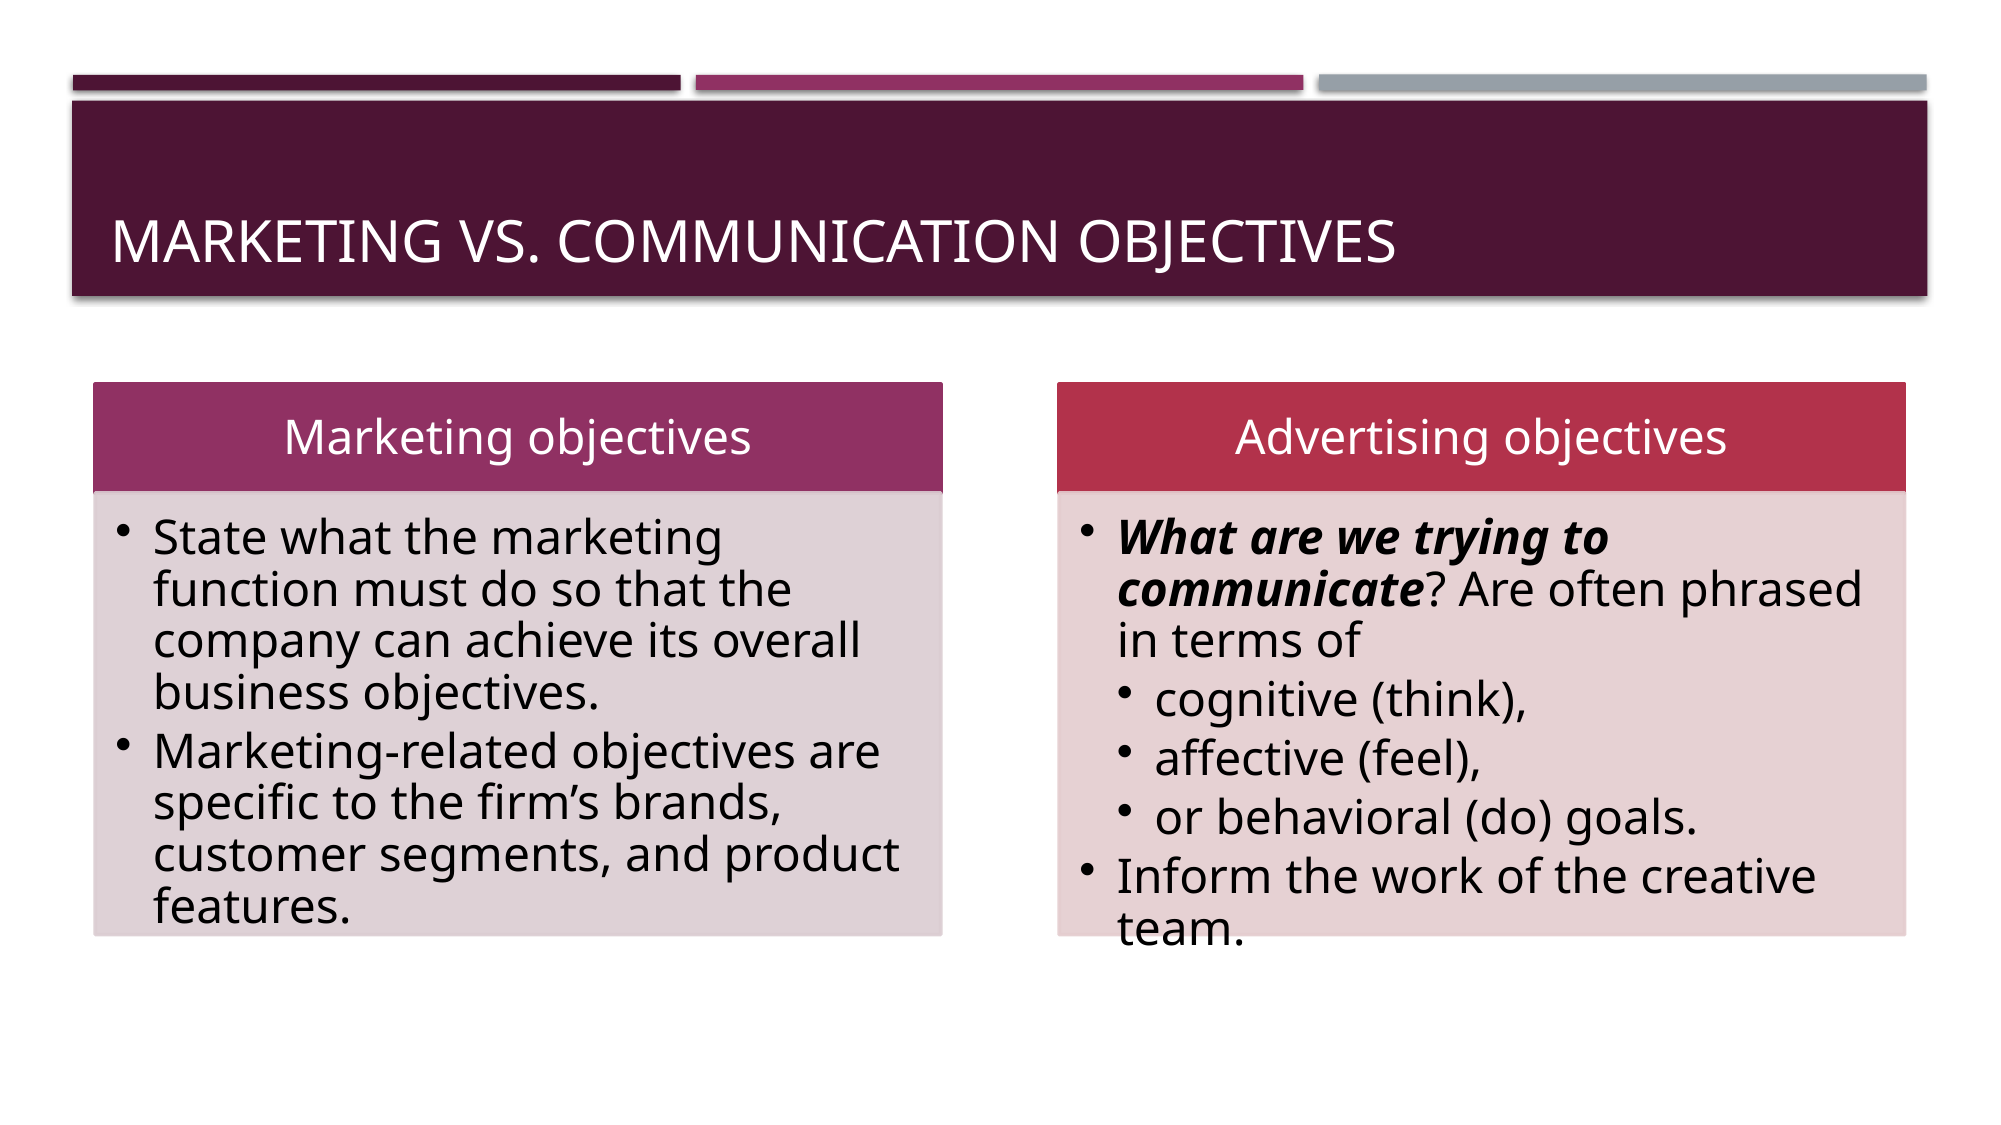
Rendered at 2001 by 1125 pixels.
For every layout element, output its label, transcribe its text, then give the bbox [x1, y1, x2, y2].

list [94, 357, 1906, 962]
title Marketing vs. communication objectives [95, 115, 1905, 282]
